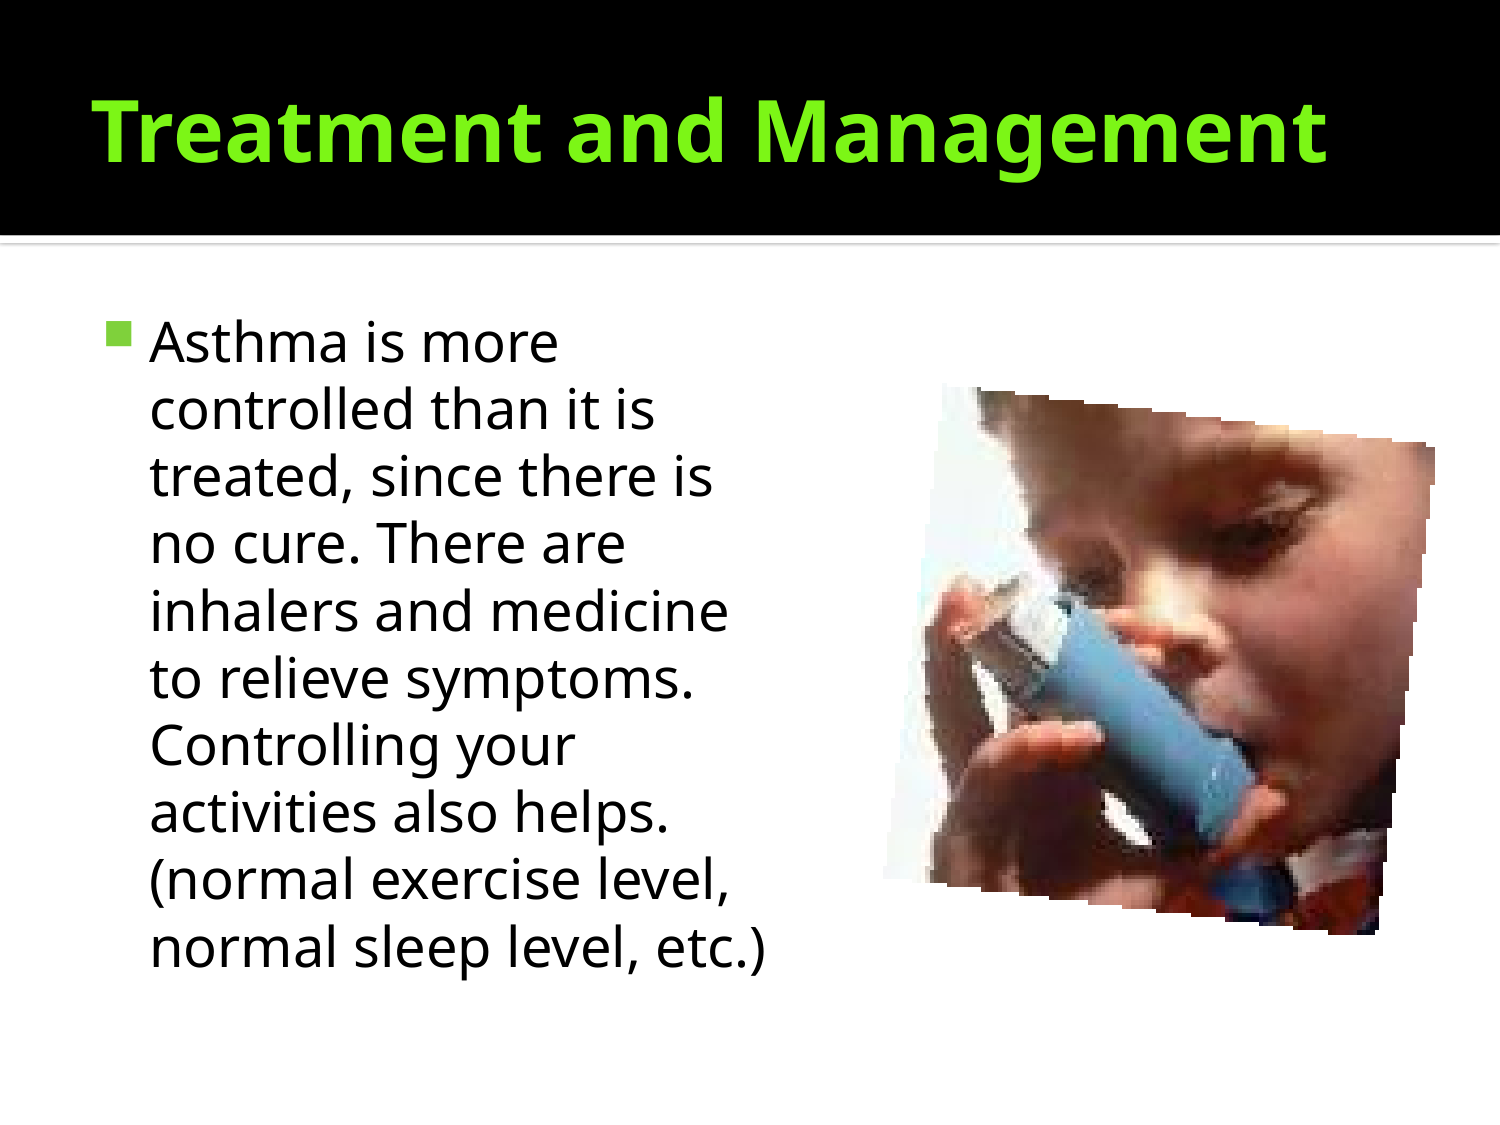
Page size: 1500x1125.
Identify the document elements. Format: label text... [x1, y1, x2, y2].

list Asthma is more controlled than it is treated, since there is no cure. There are inhalers and medicine to relieve symptoms. Controlling your activities also helps. (normal exercise level, normal sleep level, etc.) [75, 291, 788, 1050]
title Treatment and Management [75, 25, 1425, 231]
picture [883, 383, 1435, 935]
